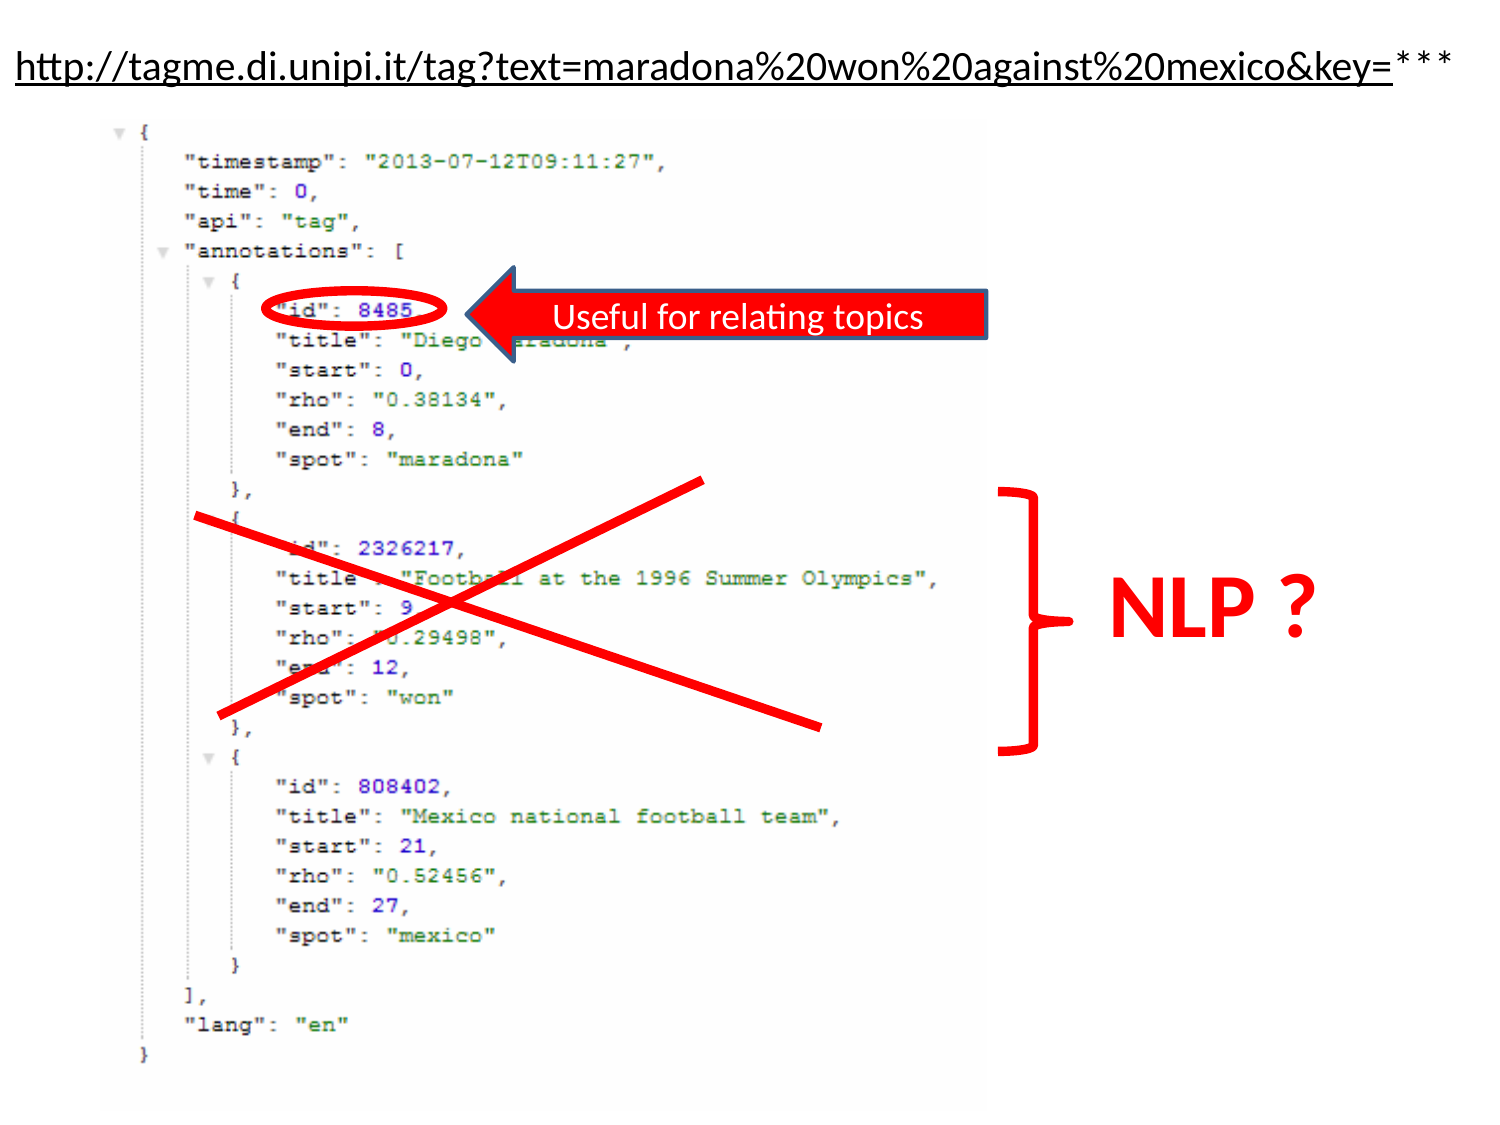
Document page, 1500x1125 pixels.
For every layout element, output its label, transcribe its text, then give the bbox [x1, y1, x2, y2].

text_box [218, 479, 703, 717]
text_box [194, 514, 822, 729]
text_box [997, 490, 1070, 753]
text_box NLP ? [1093, 538, 1335, 664]
text_box http://tagme.di.unipi.it/tag?text=maradona%20won%20against%20mexico&key=*** [0, 30, 1500, 96]
picture [100, 119, 987, 1111]
